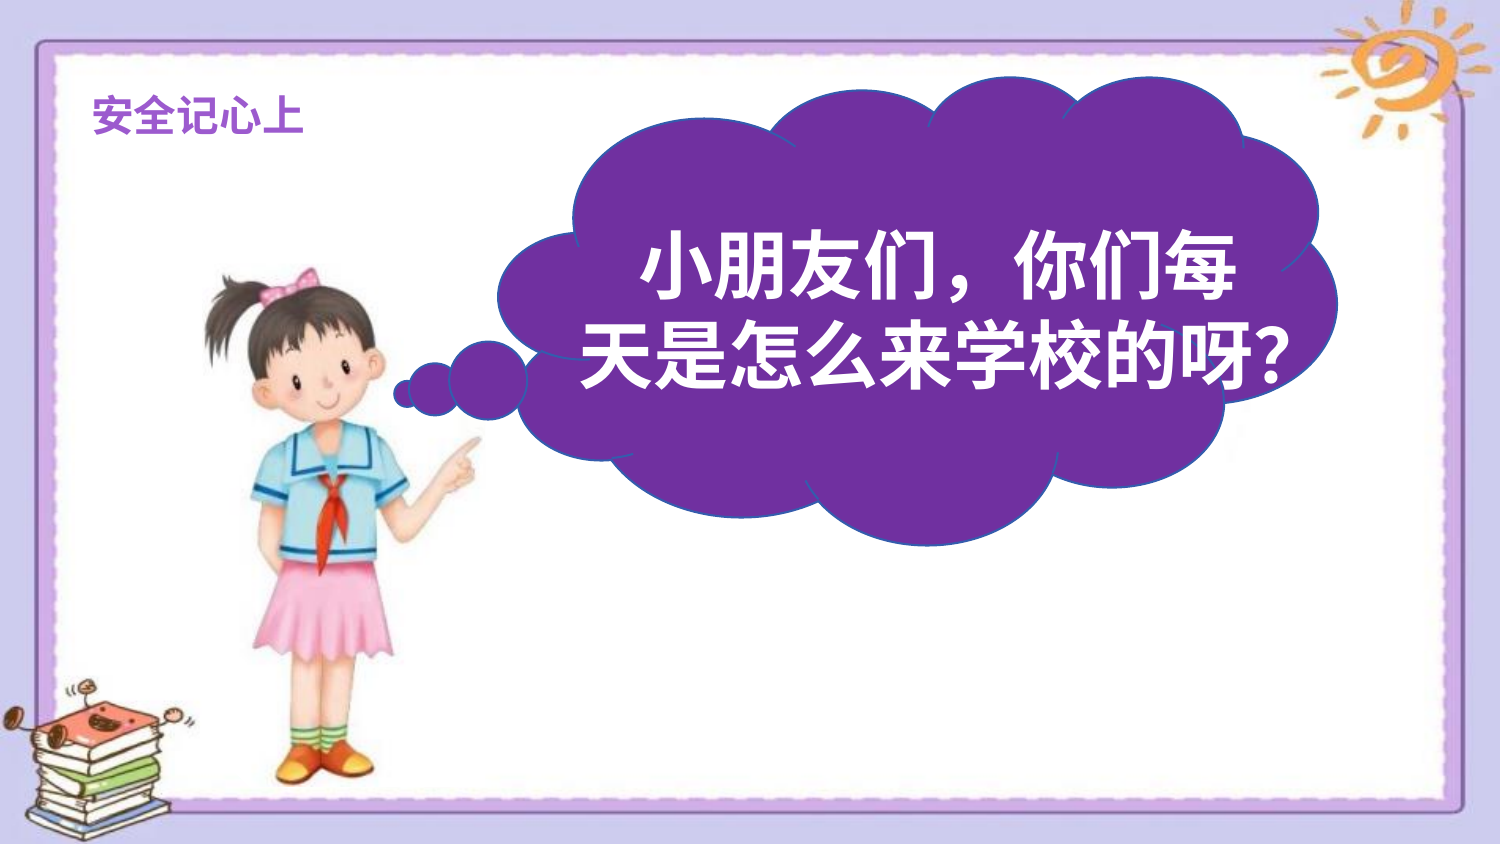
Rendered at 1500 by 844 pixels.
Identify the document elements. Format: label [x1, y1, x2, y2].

list [0, 0, 1500, 844]
picture [202, 263, 485, 787]
